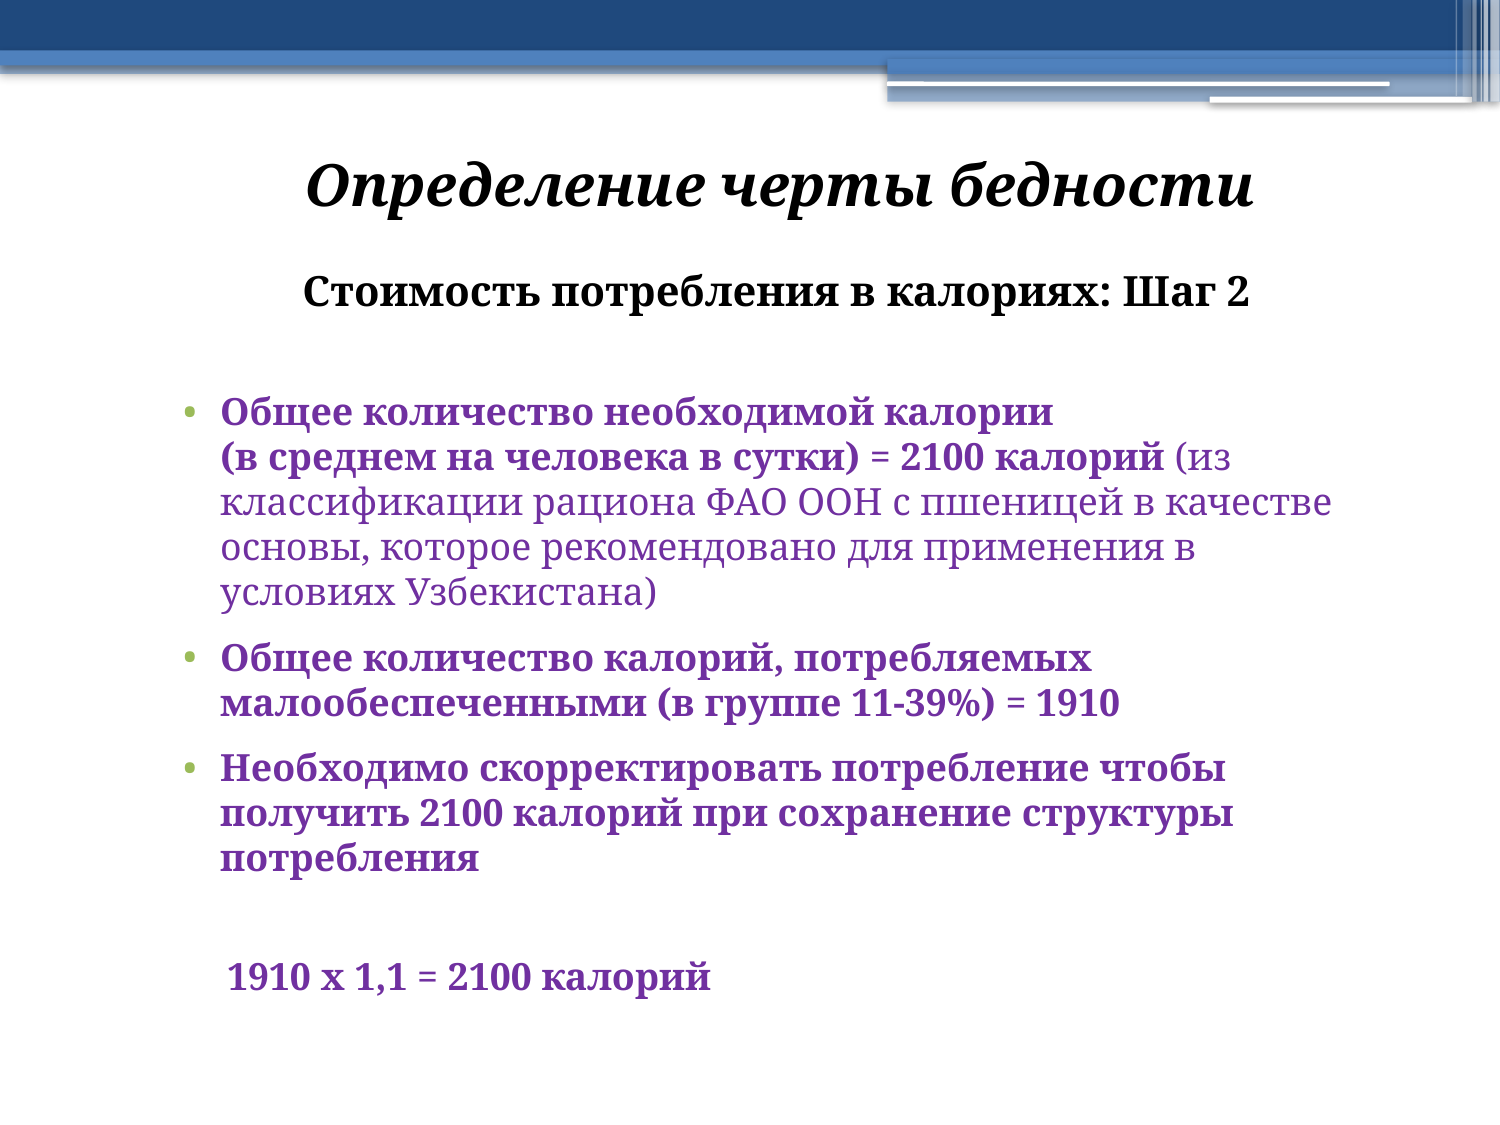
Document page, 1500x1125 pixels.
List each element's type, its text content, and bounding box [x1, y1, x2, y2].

list Общее количество необходимой калории (в среднем на человека в сутки) = 2100 калорий (из классификации рациона ФАО ООН с пшеницей в качестве основы, которое рекомендовано для применения в условиях Узбекистана) Общее количество калорий, потребляемых малообеспеченными (в группе 11-39%) = 1910 Необходимо скорректировать потребление чтобы получить 2100 калорий при сохранение структуры потребления 1910 х 1,1 = 2100 калорий [152, 380, 1355, 1008]
text_box Стоимость потребления в калориях: Шаг 2 [222, 257, 1313, 340]
text_box Определение черты бедности [152, 140, 1407, 226]
